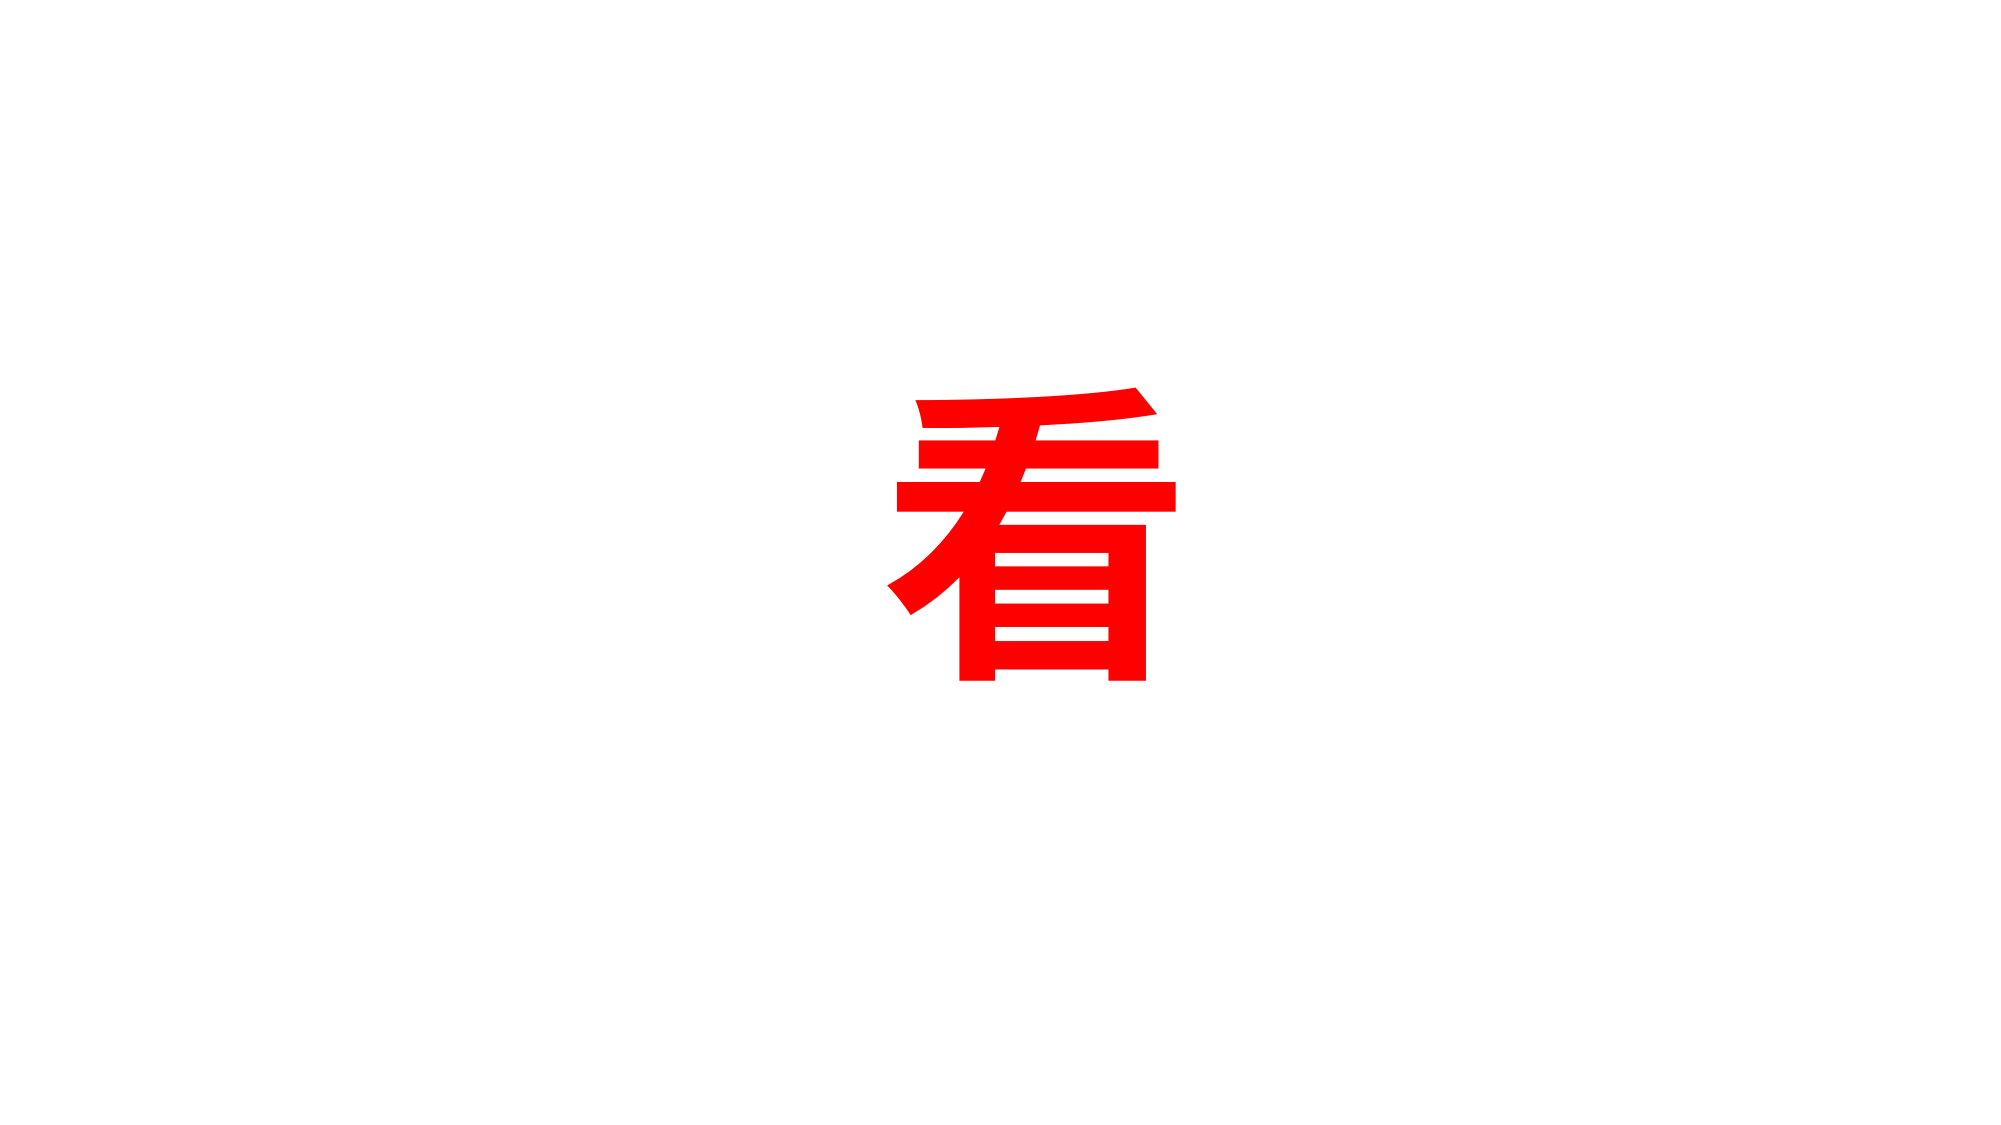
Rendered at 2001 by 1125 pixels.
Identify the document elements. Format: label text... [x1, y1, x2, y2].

text_box 看 [865, 332, 1783, 722]
